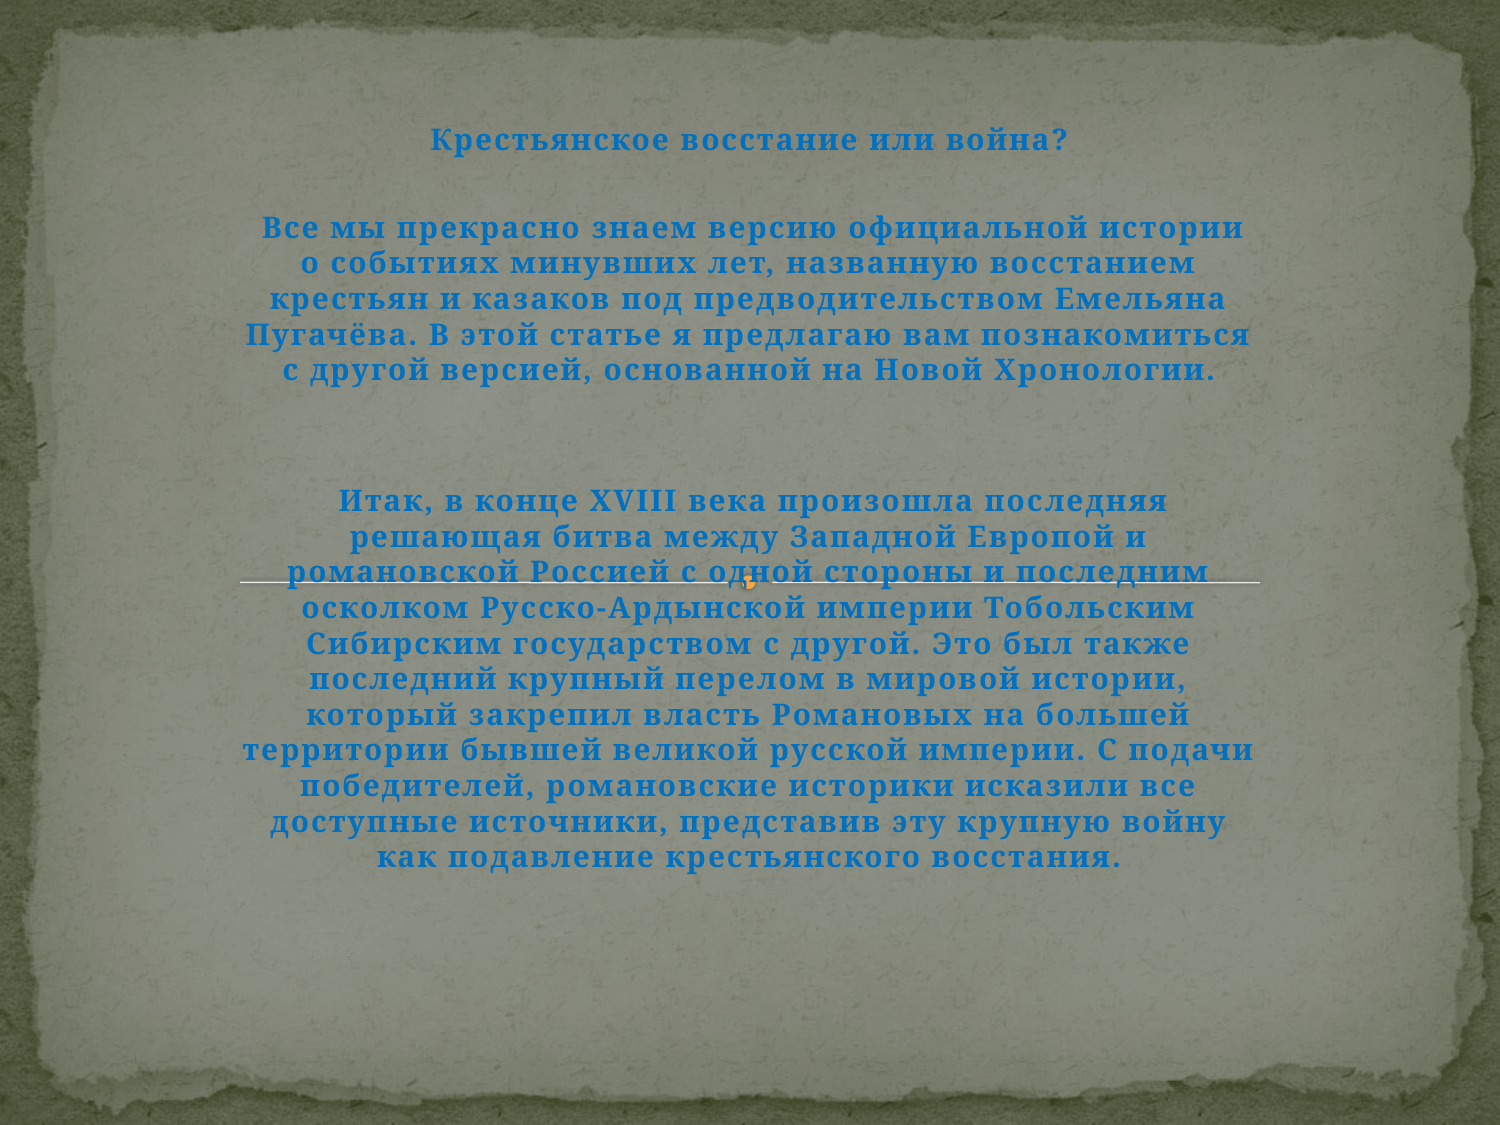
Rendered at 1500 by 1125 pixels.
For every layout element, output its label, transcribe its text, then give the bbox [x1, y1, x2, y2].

subtitle Крестьянское восстание или война? Все мы прекрасно знаем версию официальной истории о событиях минувших лет, названную восстанием крестьян и казаков под предводительством Емельяна Пугачёва. В этой статье я предлагаю вам познакомиться с другой версией, основанной на Новой Хронологии. Итак, в конце XVIII века произошла последняя решающая битва между Западной Европой и романовской Россией с одной стороны и последним осколком Русско-Ардынской империи Тобольским Сибирским государством с другой. Это был также последний крупный перелом в мировой истории, который закрепил власть Романовых на большей территории бывшей великой русской империи. С подачи победителей, романовские историки исказили все доступные источники, представив эту крупную войну как подавление крестьянского восстания. [225, 113, 1275, 925]
